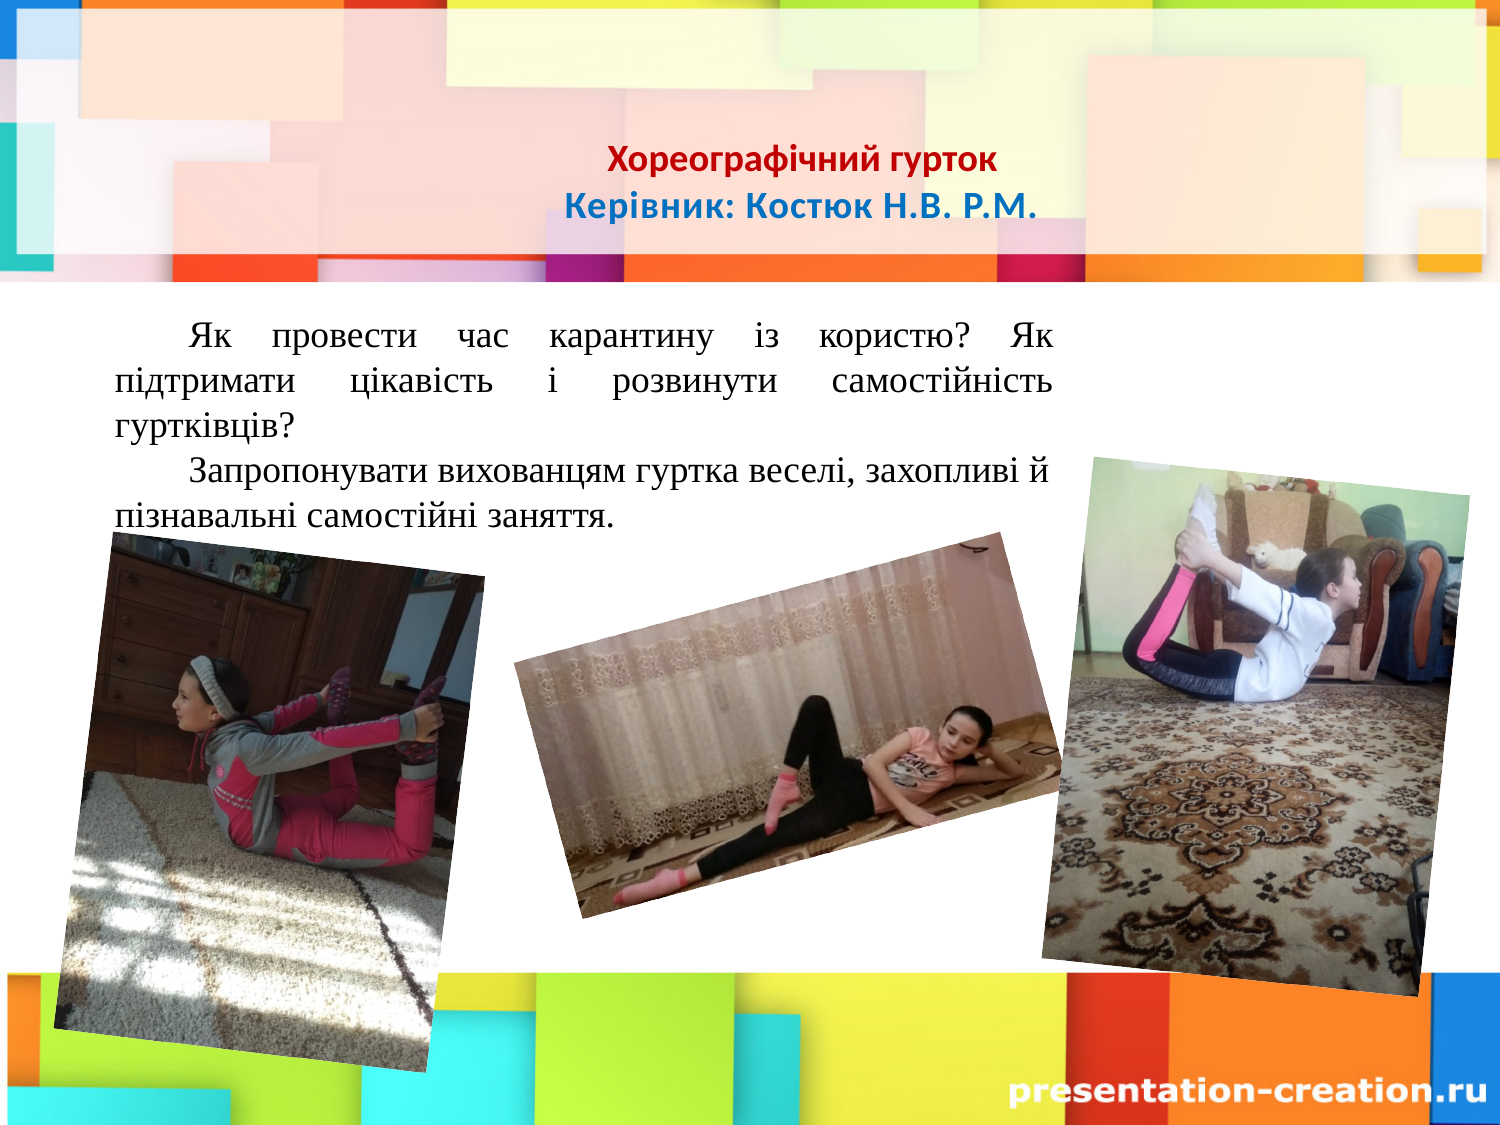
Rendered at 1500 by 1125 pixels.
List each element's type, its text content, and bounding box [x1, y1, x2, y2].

picture [0, 0, 1500, 1125]
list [81, 551, 457, 1053]
text_box Як провести час карантину із користю? Як підтримати цікавість і розвинути самостійність гуртківців? Запропонувати вихованцям гуртка веселі, захопливі й пізнавальні самостійні заняття. [100, 302, 1069, 543]
title Хореографічний гурток Керівник: Костюк Н.В. Р.М. [104, 125, 1500, 280]
